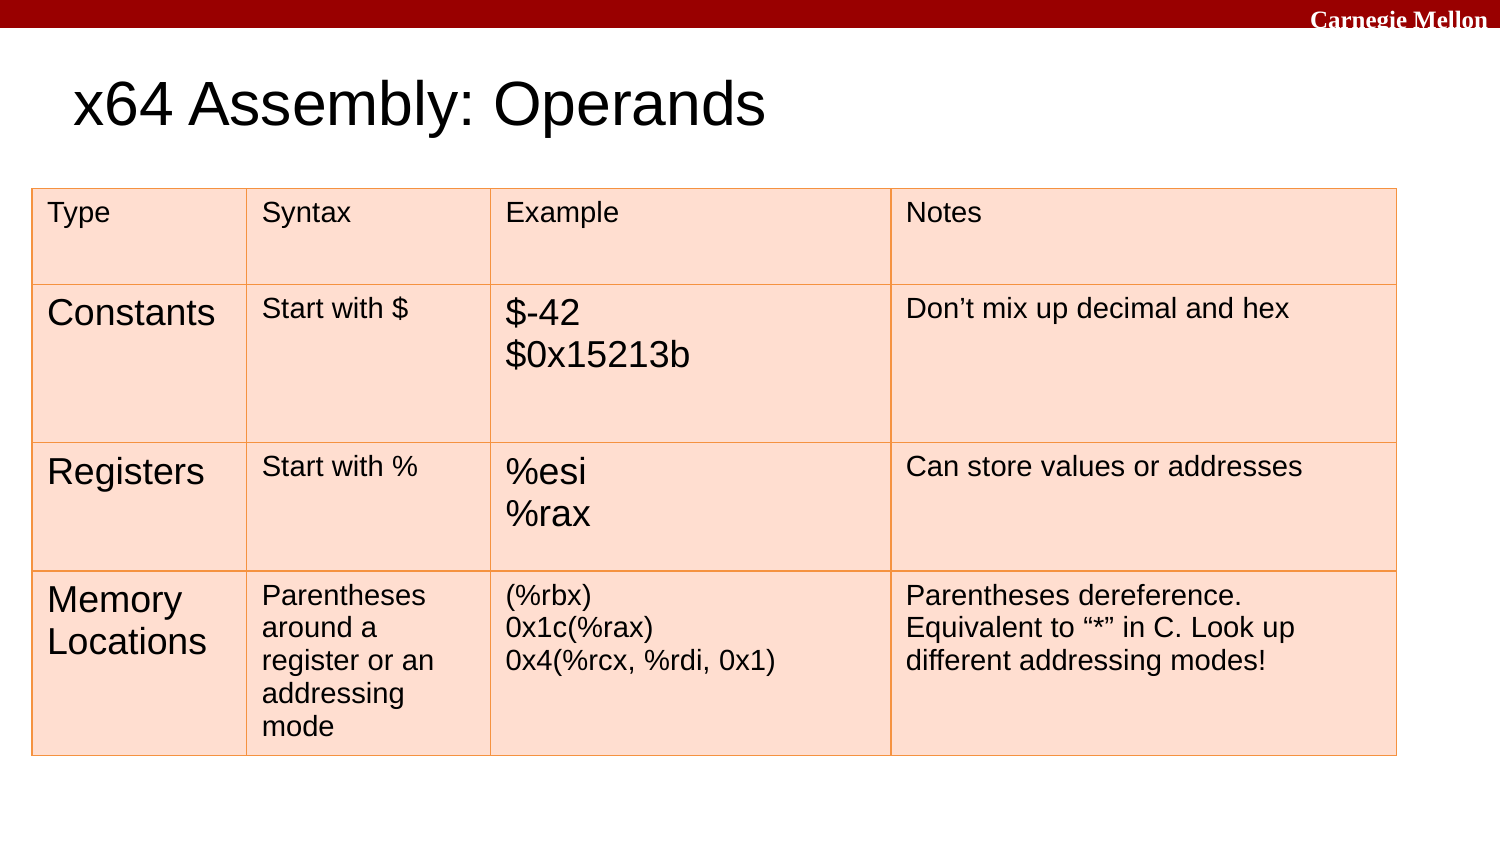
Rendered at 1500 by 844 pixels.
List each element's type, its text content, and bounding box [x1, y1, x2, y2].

table_cell Parentheses dereference. Equivalent to “*” in C. Look up different addressing modes! [892, 572, 1396, 755]
table_cell Registers [33, 443, 246, 570]
table_header Type [33, 189, 246, 284]
table_cell Can store values or addresses [892, 443, 1396, 570]
table_cell Don’t mix up decimal and hex [892, 285, 1396, 442]
table_header Syntax [247, 189, 490, 284]
table_cell Constants [33, 285, 246, 442]
table_header Notes [892, 189, 1396, 284]
table_cell Start with % [247, 443, 490, 570]
table_cell Start with $ [247, 285, 490, 442]
table_cell Memory Locations [33, 572, 246, 755]
table_cell (%rbx) 0x1c(%rax) 0x4(%rcx, %rdi, 0x1) [491, 572, 890, 755]
table_cell %esi %rax [491, 443, 890, 570]
text_box x64 Assembly: Operands [58, 15, 1304, 186]
table_cell $-42 $0x15213b [491, 285, 890, 442]
table_header Example [491, 189, 890, 284]
table_cell Parentheses around a register or an addressing mode [247, 572, 490, 755]
